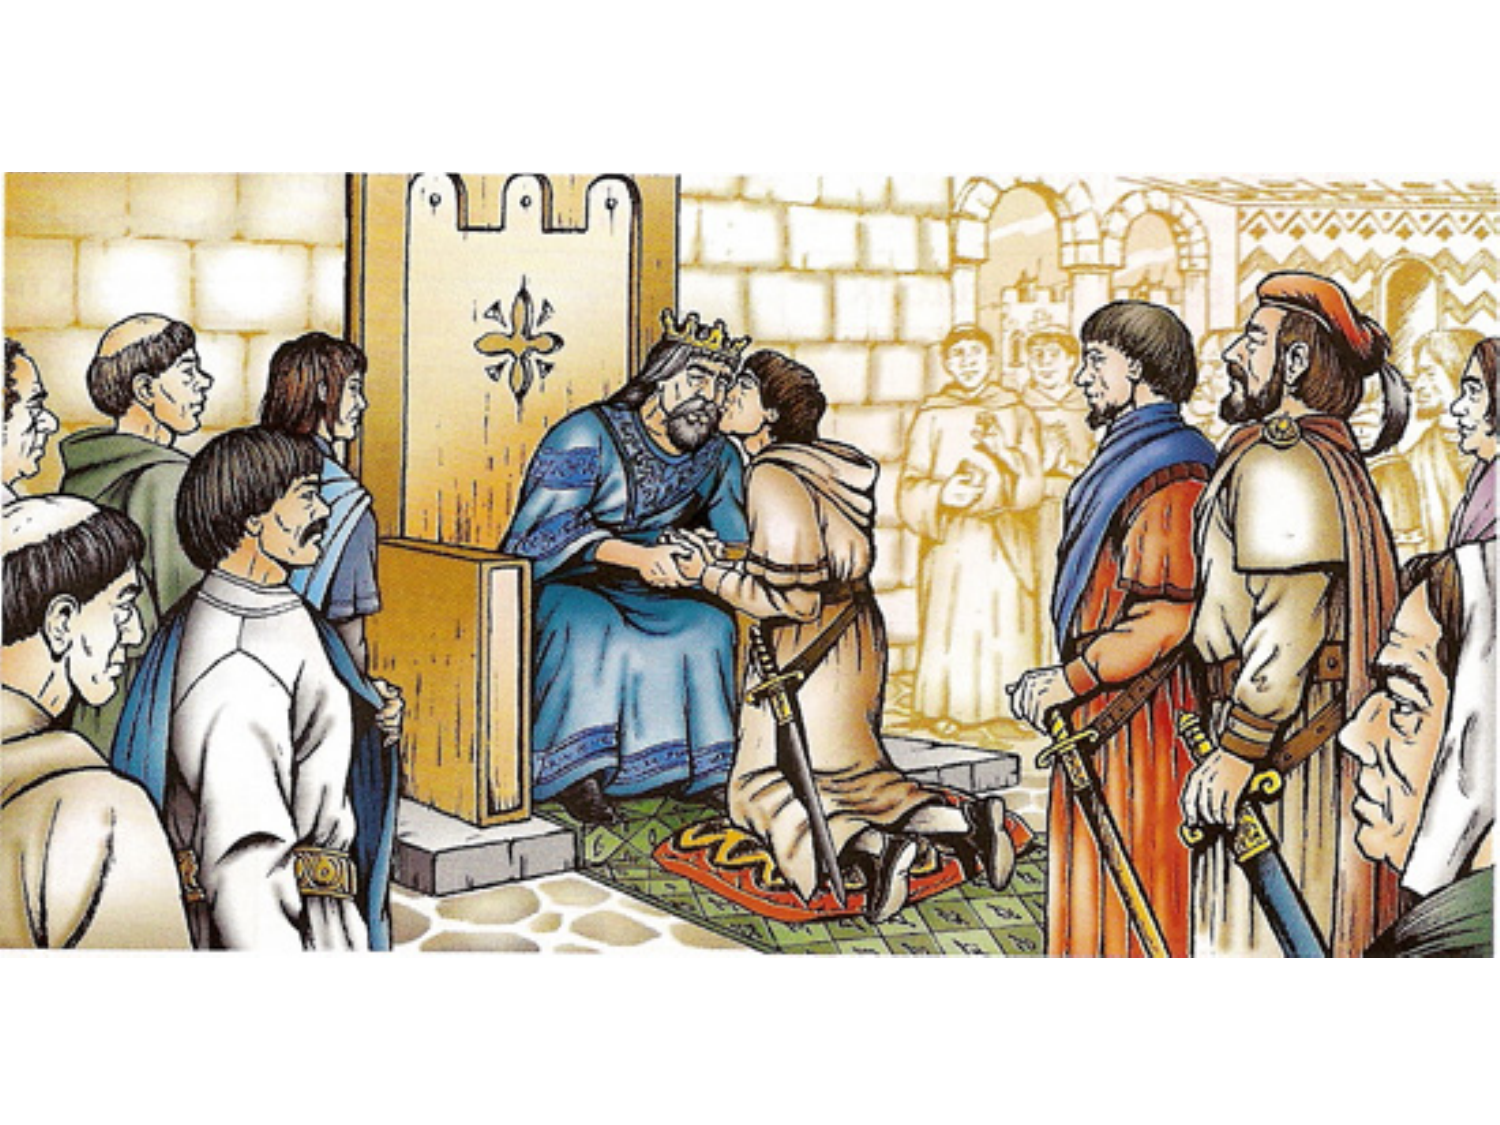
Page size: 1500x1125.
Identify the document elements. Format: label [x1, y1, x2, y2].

picture [0, 172, 1500, 959]
